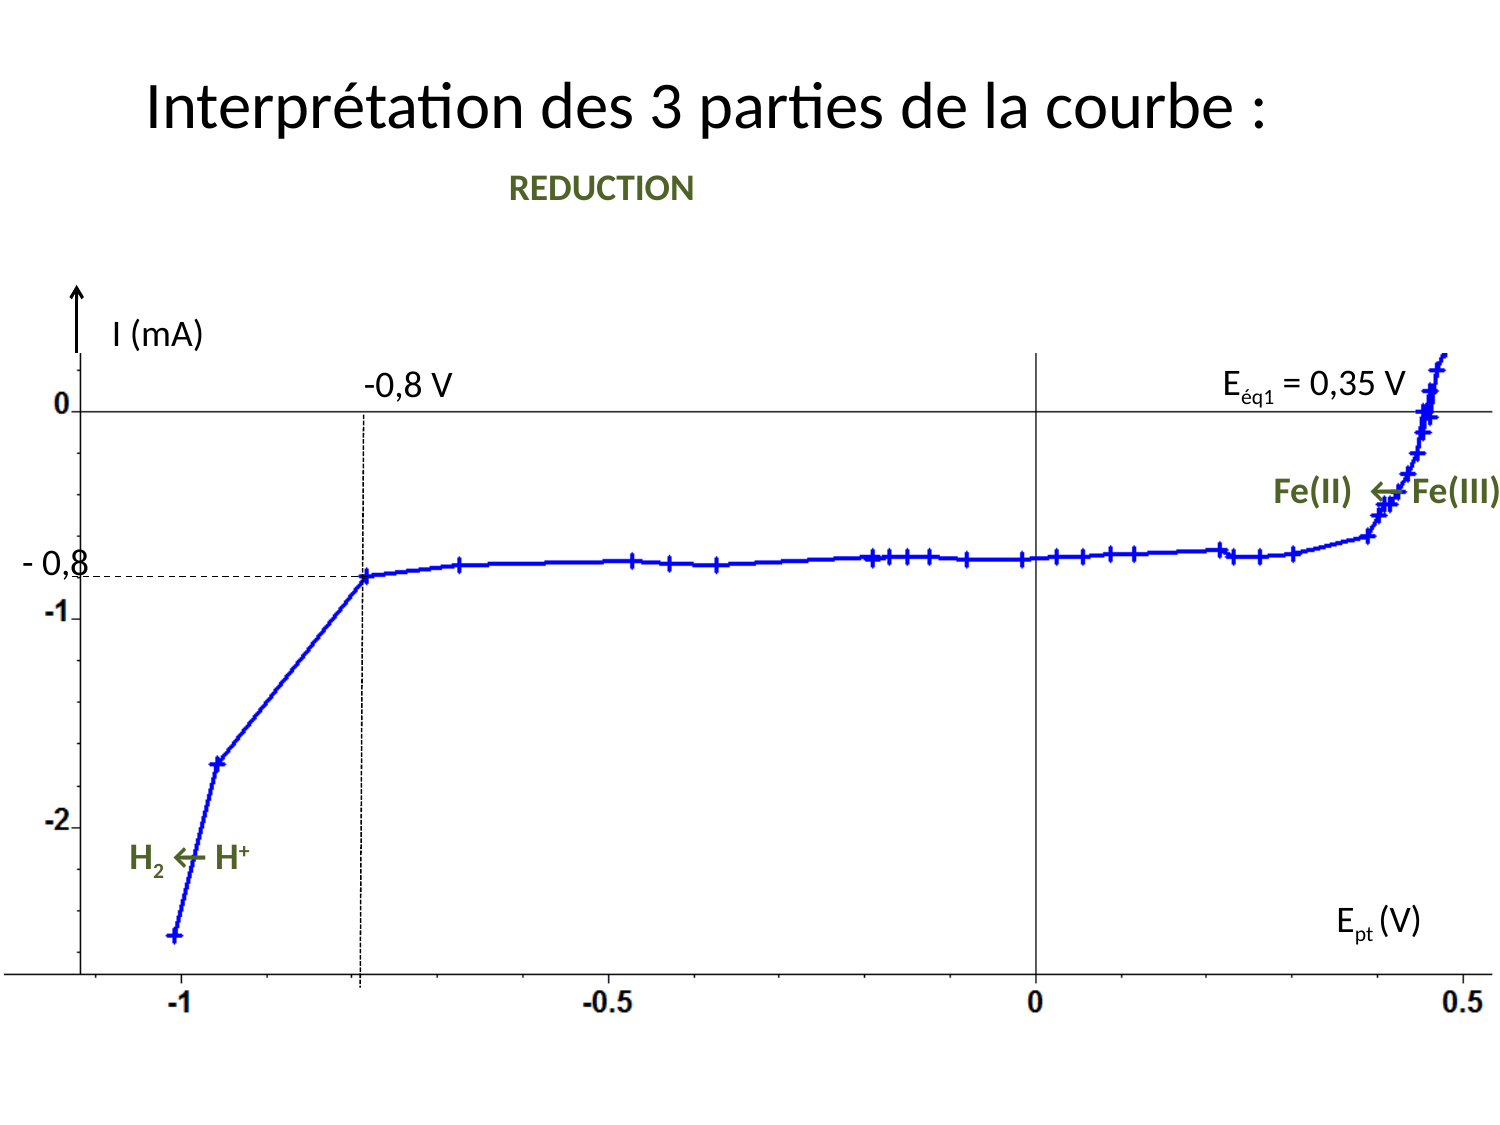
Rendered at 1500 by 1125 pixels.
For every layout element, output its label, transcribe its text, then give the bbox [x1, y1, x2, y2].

text_box I (mA) [97, 301, 220, 351]
picture [3, 353, 1493, 1057]
text_box Interprétation des 3 parties de la courbe : [130, 54, 1283, 150]
text_box REDUCTION [494, 155, 710, 215]
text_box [359, 414, 364, 988]
